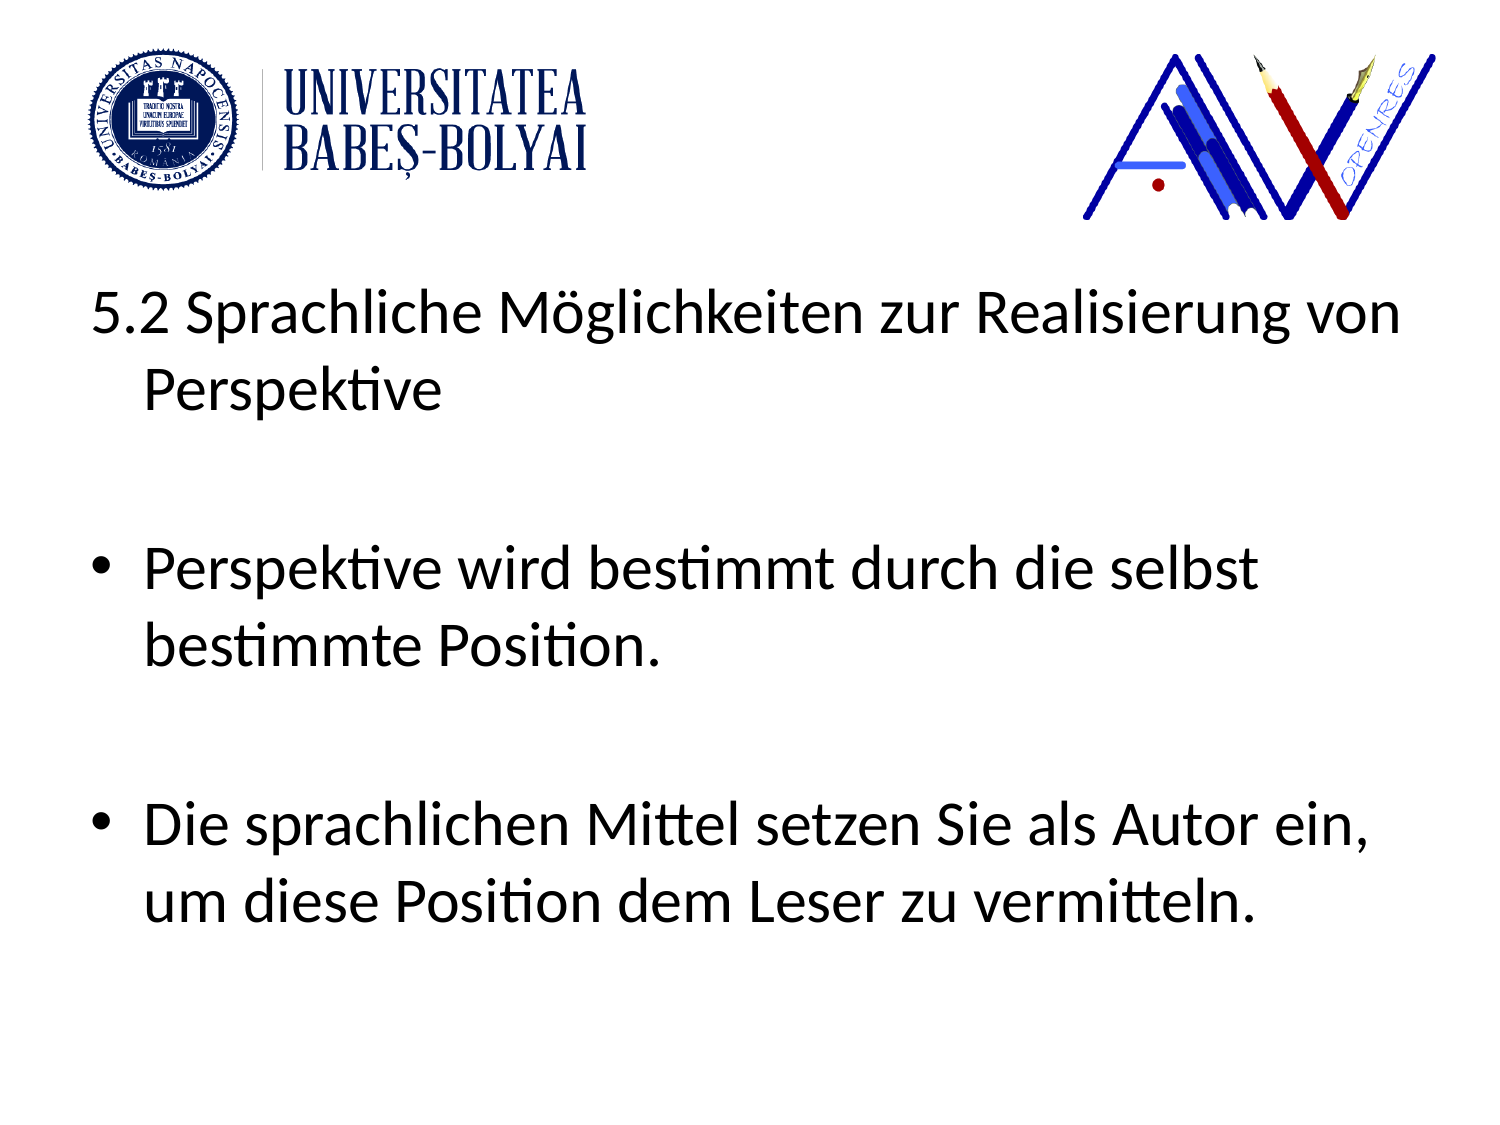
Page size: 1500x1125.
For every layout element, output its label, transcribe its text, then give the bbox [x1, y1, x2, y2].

list 5.2 Sprachliche Möglichkeiten zur Realisierung von Perspektive Perspektive wird bestimmt durch die selbst bestimmte Position. Die sprachlichen Mittel setzen Sie als Autor ein, um diese Position dem Leser zu vermitteln. [75, 262, 1425, 1005]
picture [1083, 54, 1436, 220]
picture [76, 42, 597, 197]
